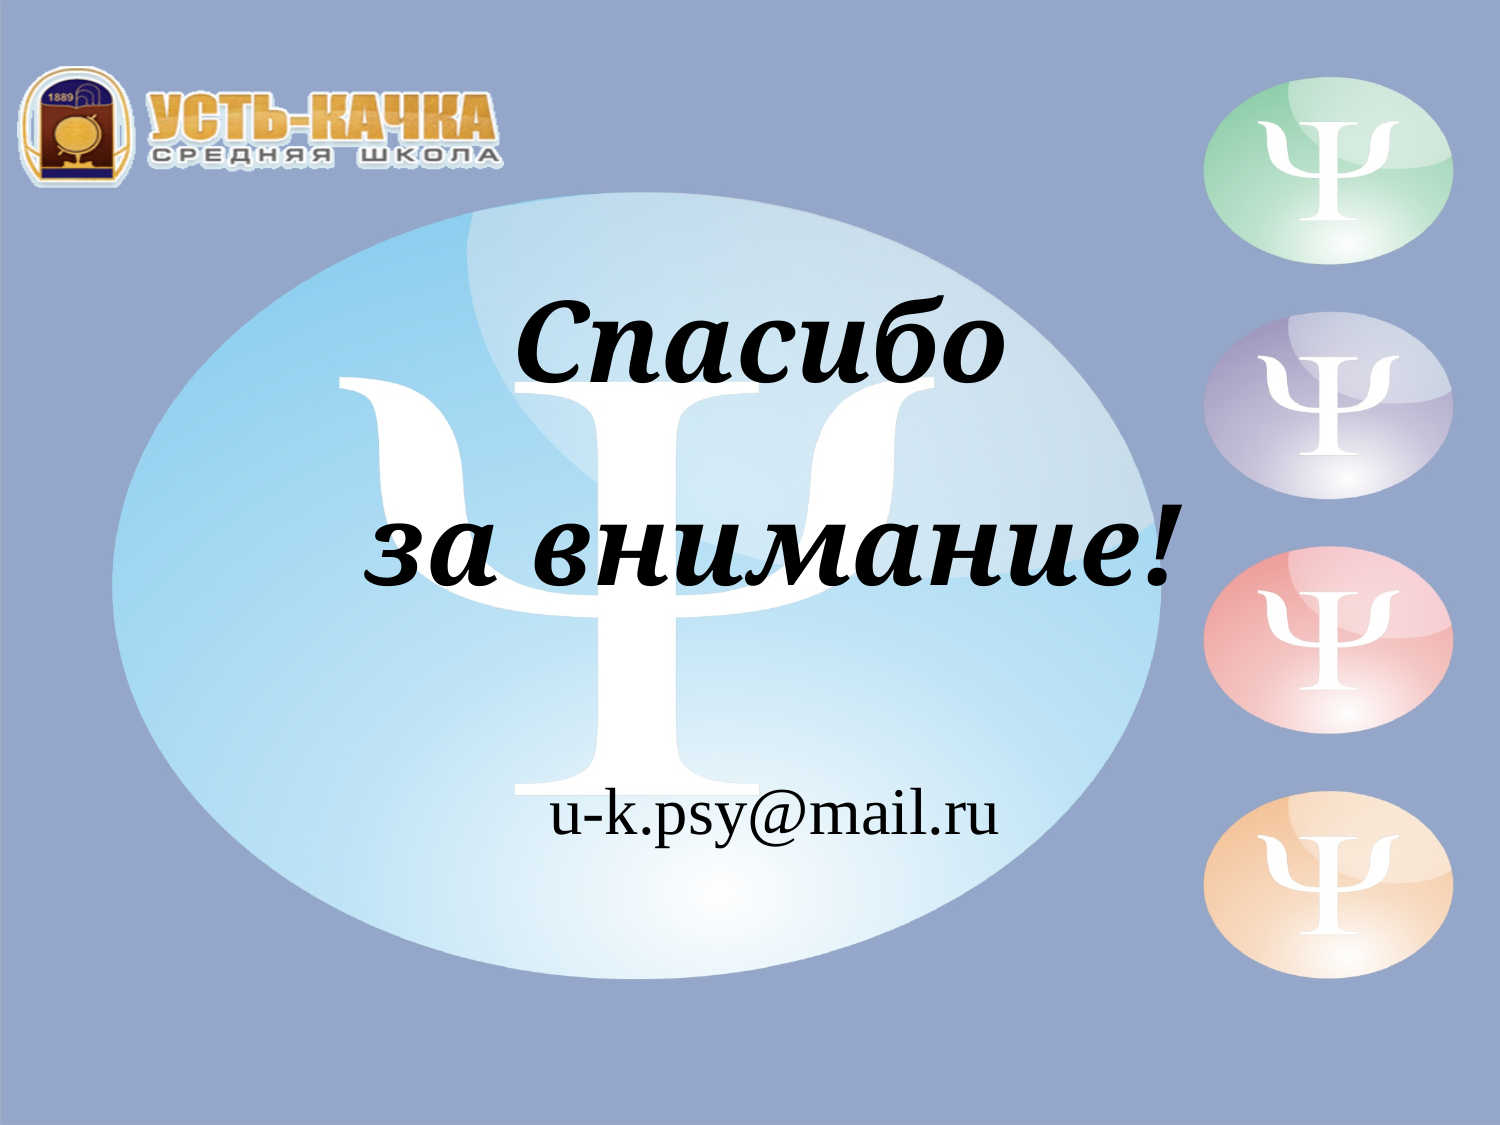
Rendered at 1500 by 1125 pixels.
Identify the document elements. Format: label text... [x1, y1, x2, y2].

list Спасибо за внимание! u-k.psy@mail.ru [174, 262, 1376, 1006]
picture [17, 66, 505, 189]
